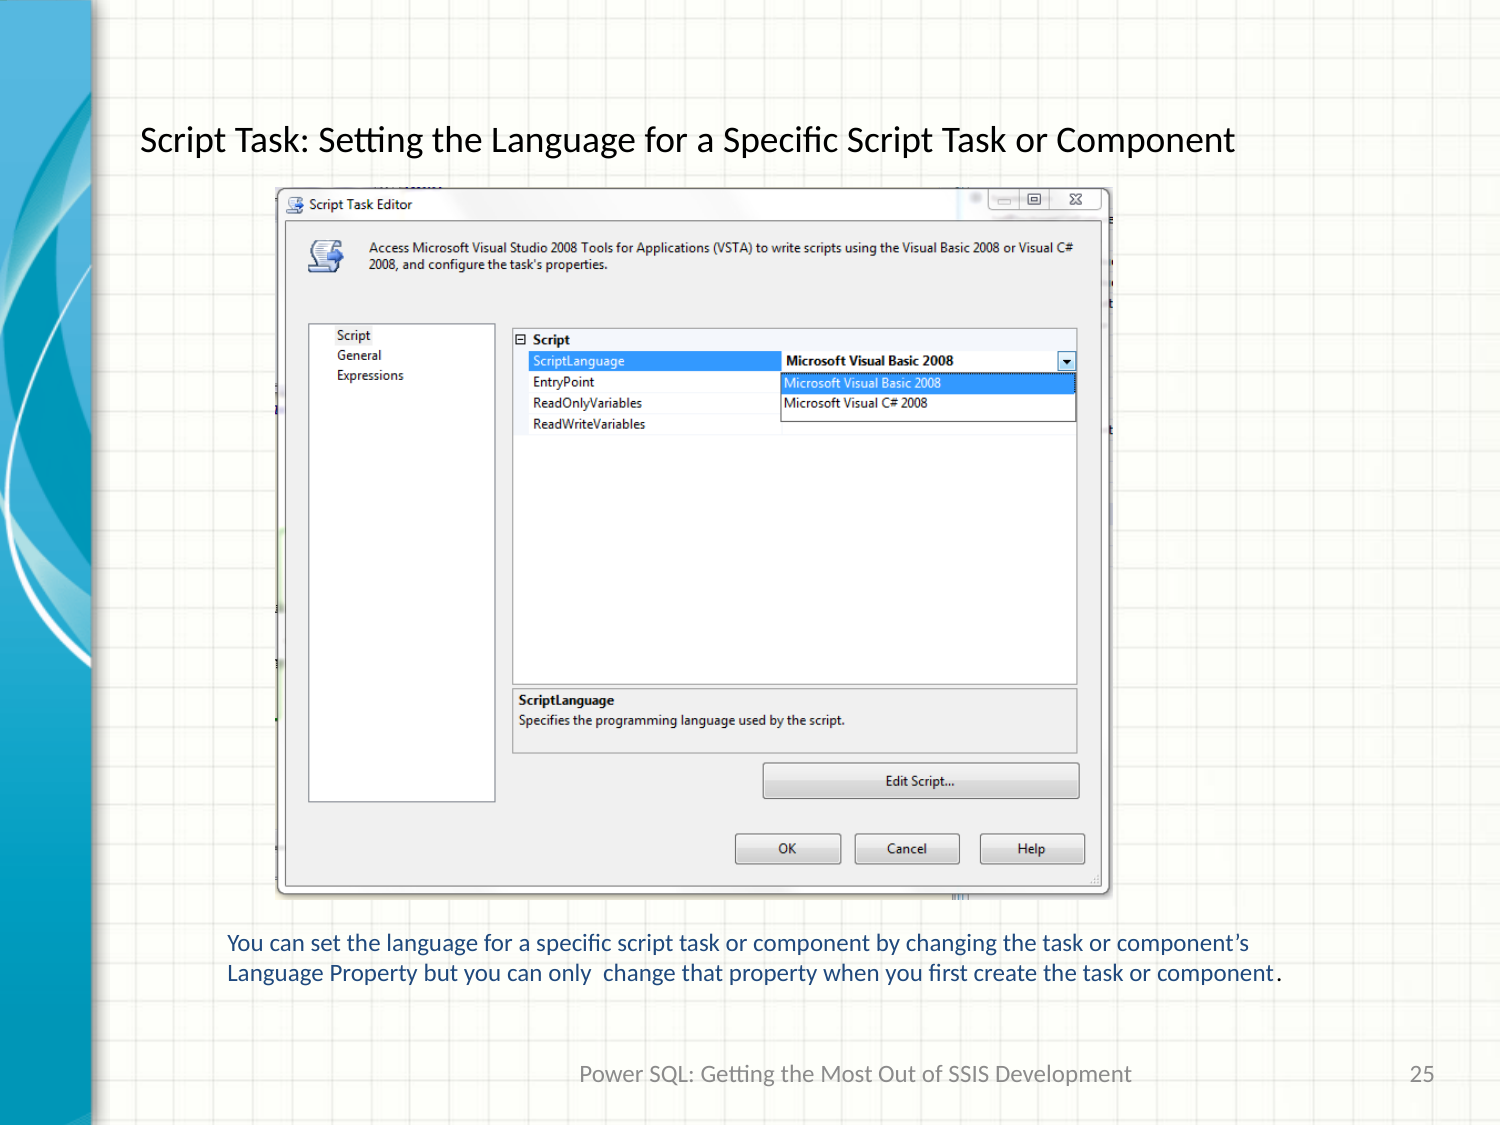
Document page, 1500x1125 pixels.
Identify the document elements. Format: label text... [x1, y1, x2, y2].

text_box You can set the language for a specific script task or component by changing the task or component’s Language Property but you can only change that property when you first create the task or component. [212, 919, 1313, 994]
picture [0, 0, 1500, 1125]
footer Power SQL: Getting the Most Out of SSIS Development [549, 1042, 1100, 1103]
title Script Task: Setting the Language for a Specific Script Task or Component [125, 44, 1450, 232]
slide_number 25 [1100, 1042, 1450, 1103]
